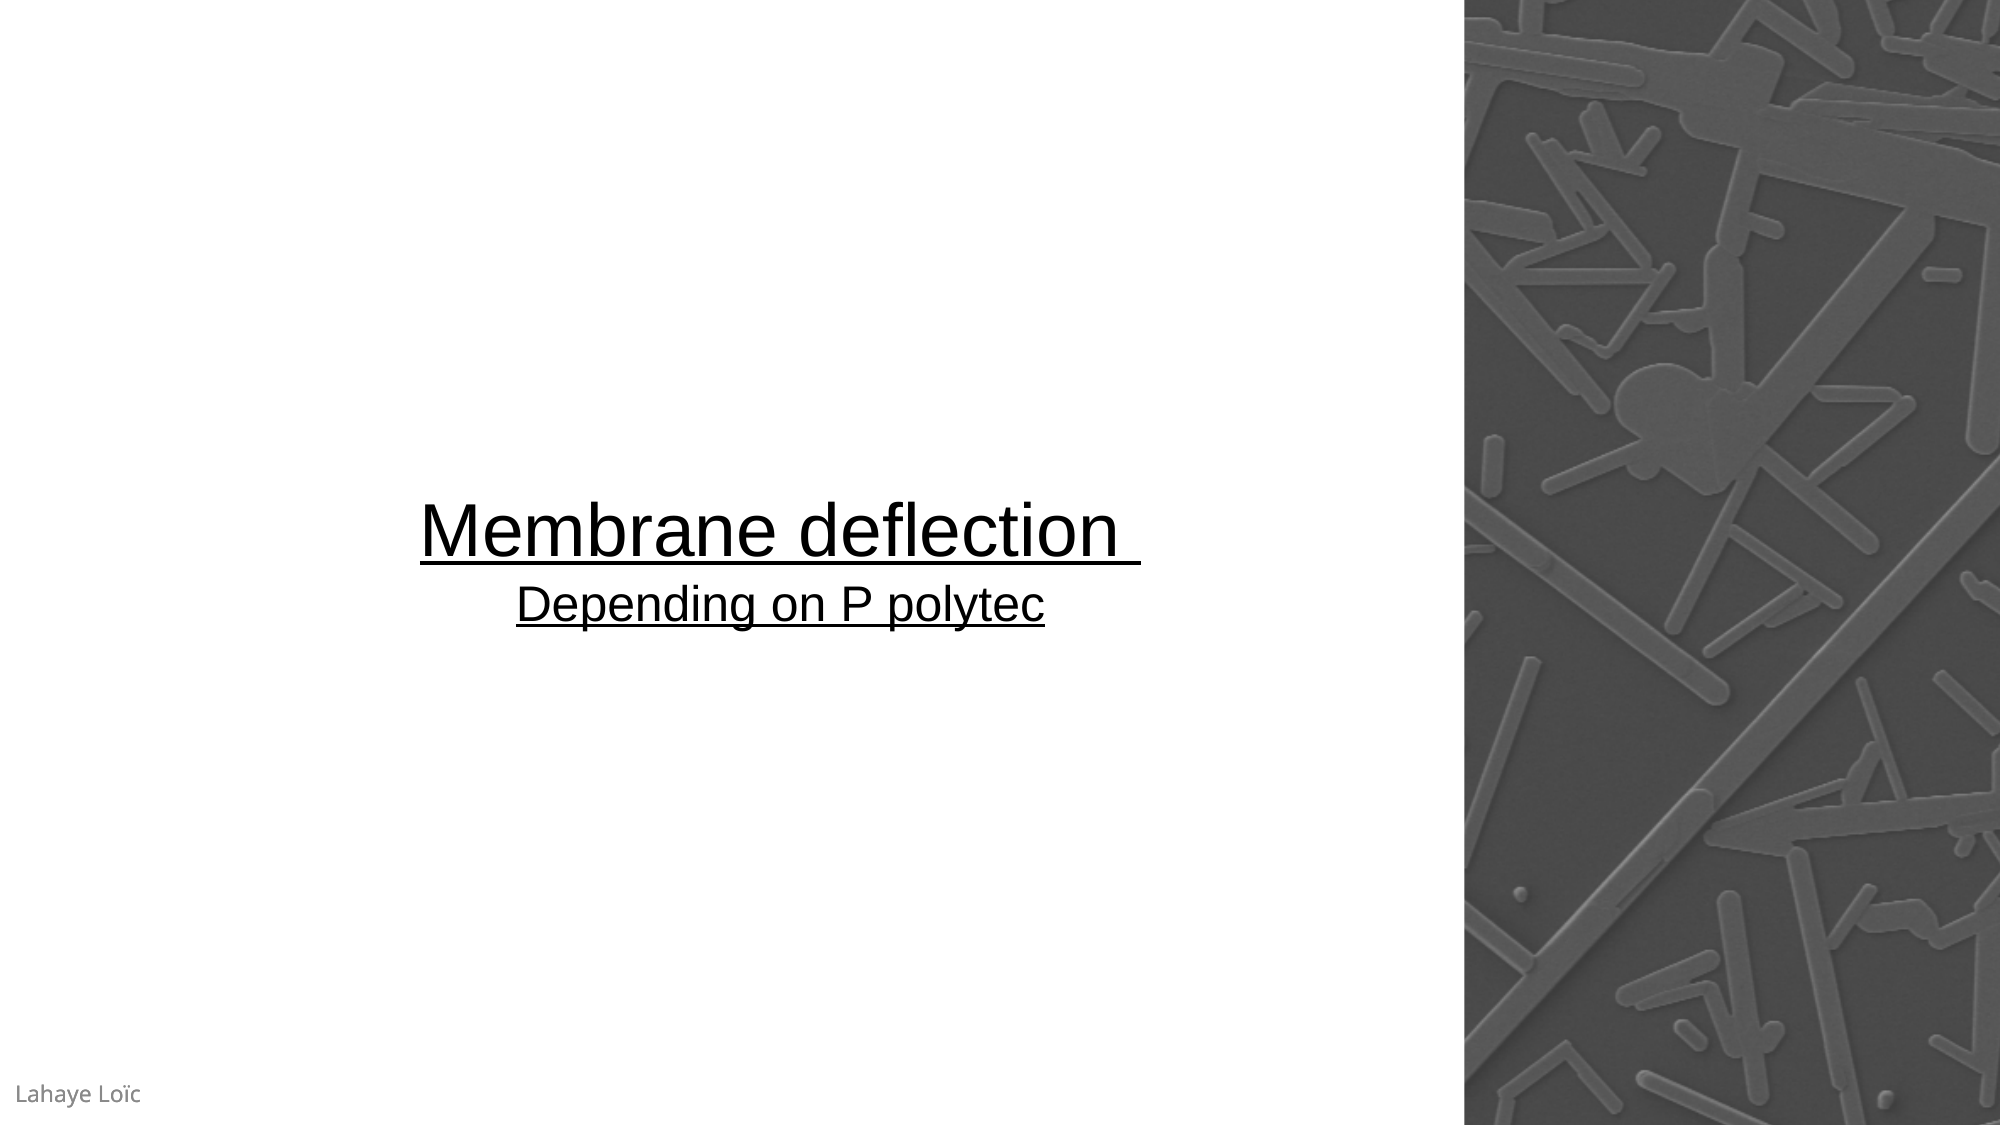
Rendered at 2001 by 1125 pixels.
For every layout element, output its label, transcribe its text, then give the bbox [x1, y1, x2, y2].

text_box Lahaye Loïc [0, 1071, 156, 1115]
text_box Membrane deflection Depending on P polytec [351, 474, 1210, 709]
picture [1464, 0, 2000, 1125]
